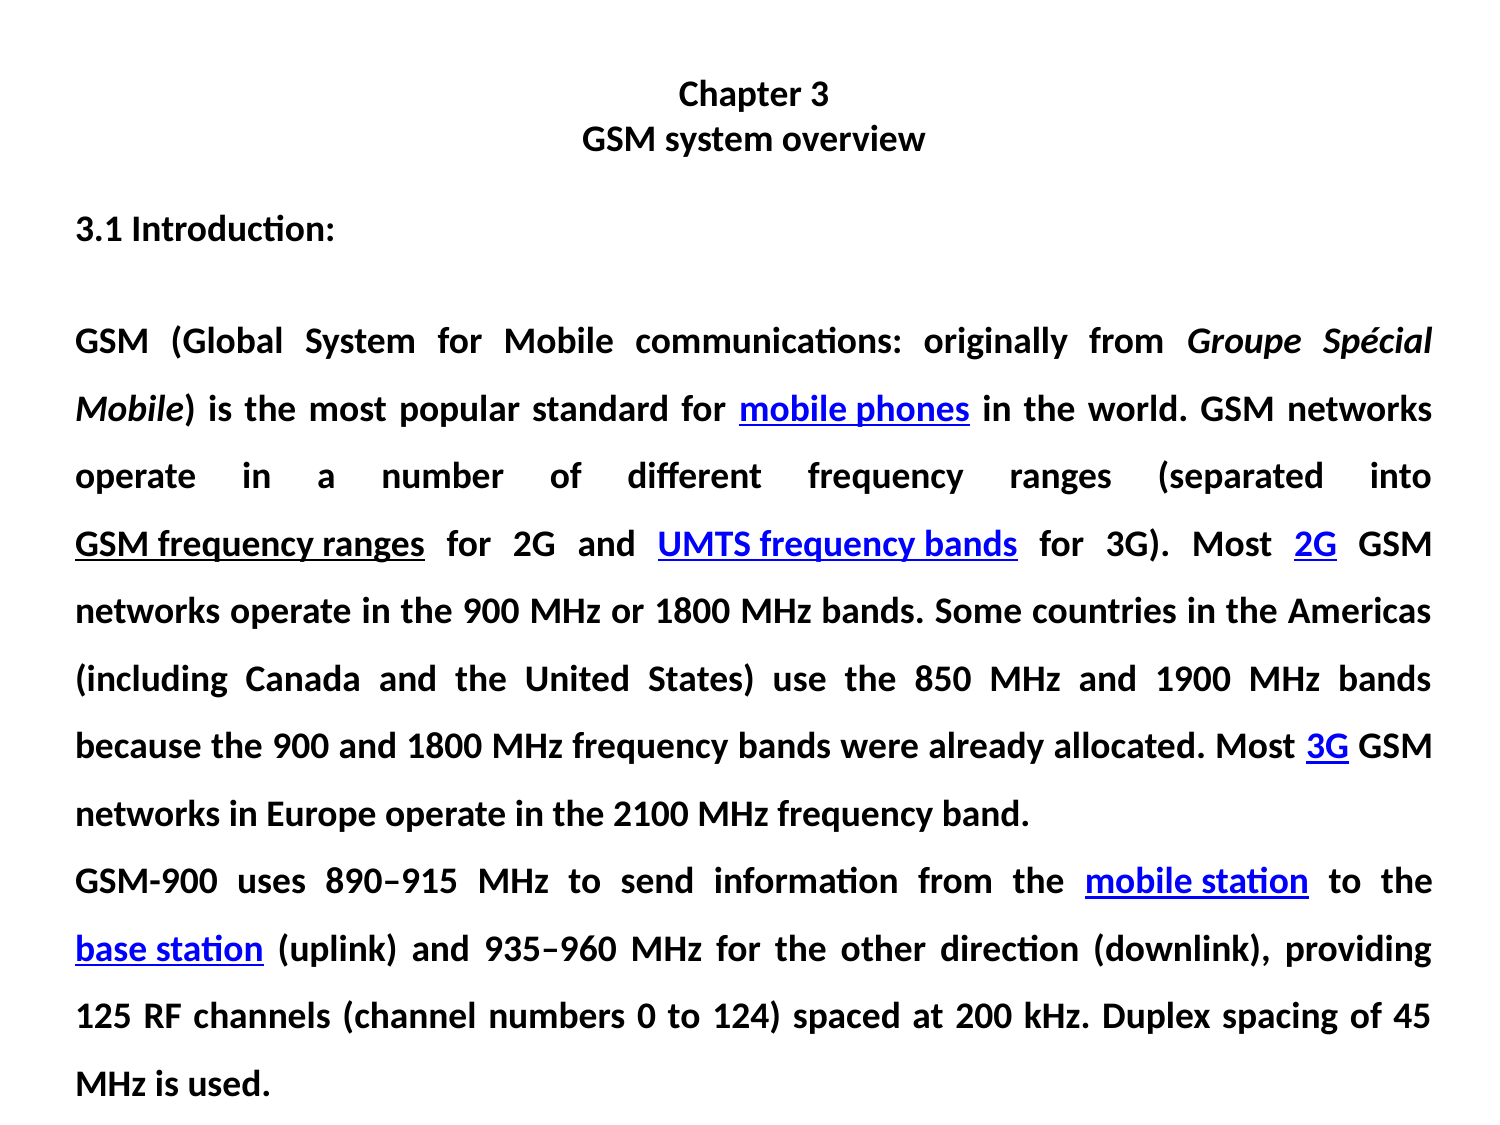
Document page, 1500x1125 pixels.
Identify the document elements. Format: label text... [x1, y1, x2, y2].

text_box Chapter 3 GSM system overview 3.1 Introduction: GSM (Global System for Mobile communications: originally from Groupe Spécial Mobile) is the most popular standard for mobile phones in the world. GSM networks operate in a number of different frequency ranges (separated into GSM frequency ranges for 2G and UMTS frequency bands for 3G). Most 2G GSM networks operate in the 900 MHz or 1800 MHz bands. Some countries in the Americas (including Canada and the United States) use the 850 MHz and 1900 MHz bands because the 900 and 1800 MHz frequency bands were already allocated. Most 3G GSM networks in Europe operate in the 2100 MHz frequency band. GSM-900 uses 890–915 MHz to send information from the mobile station to the base station (uplink) and 935–960 MHz for the other direction (downlink), providing 125 RF channels (channel numbers 0 to 124) spaced at 200 kHz. Duplex spacing of 45 MHz is used. [60, 61, 1448, 1112]
